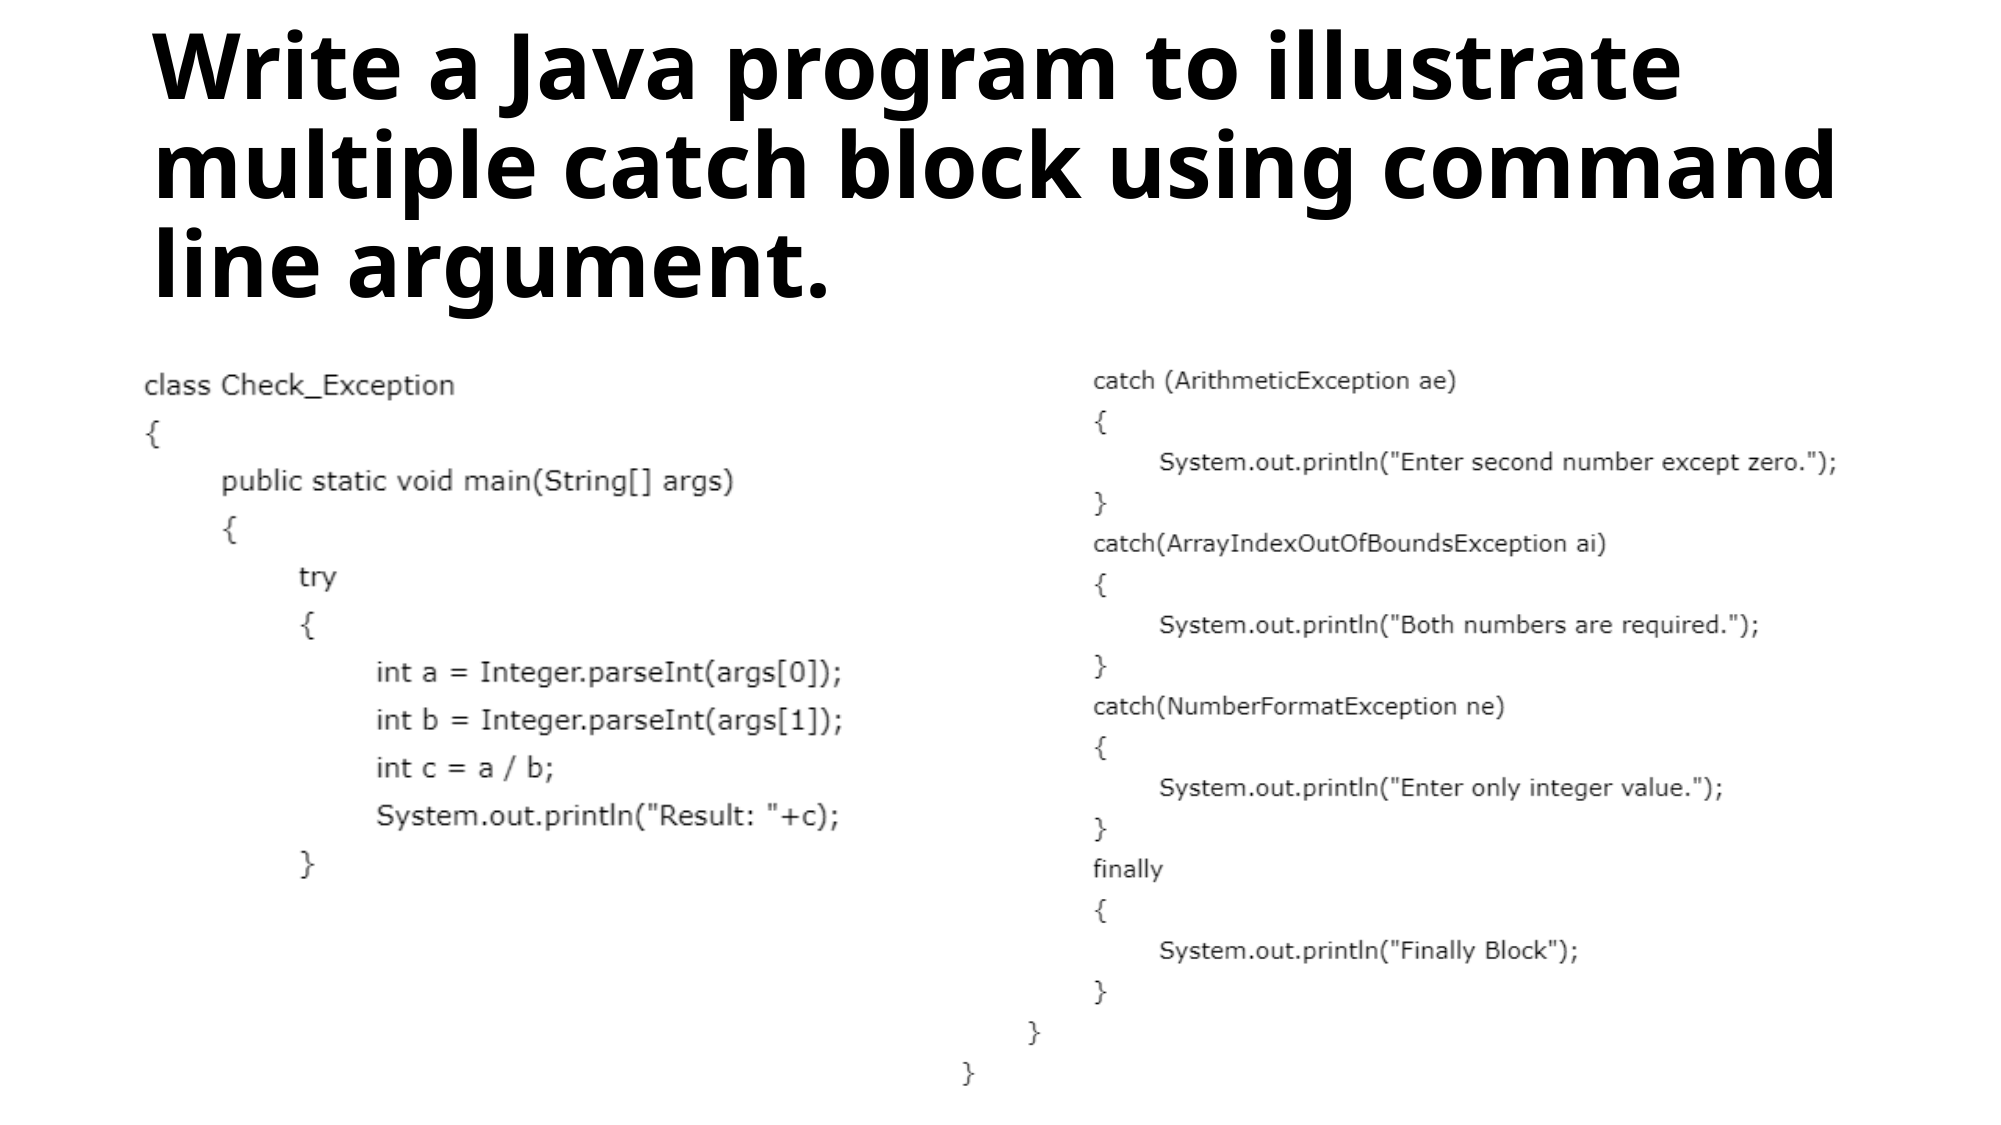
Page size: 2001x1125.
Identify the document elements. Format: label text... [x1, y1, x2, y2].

picture [952, 364, 1841, 1100]
title Write a Java program to illustrate multiple catch block using command line argument. [137, 59, 1863, 278]
picture [137, 364, 862, 890]
